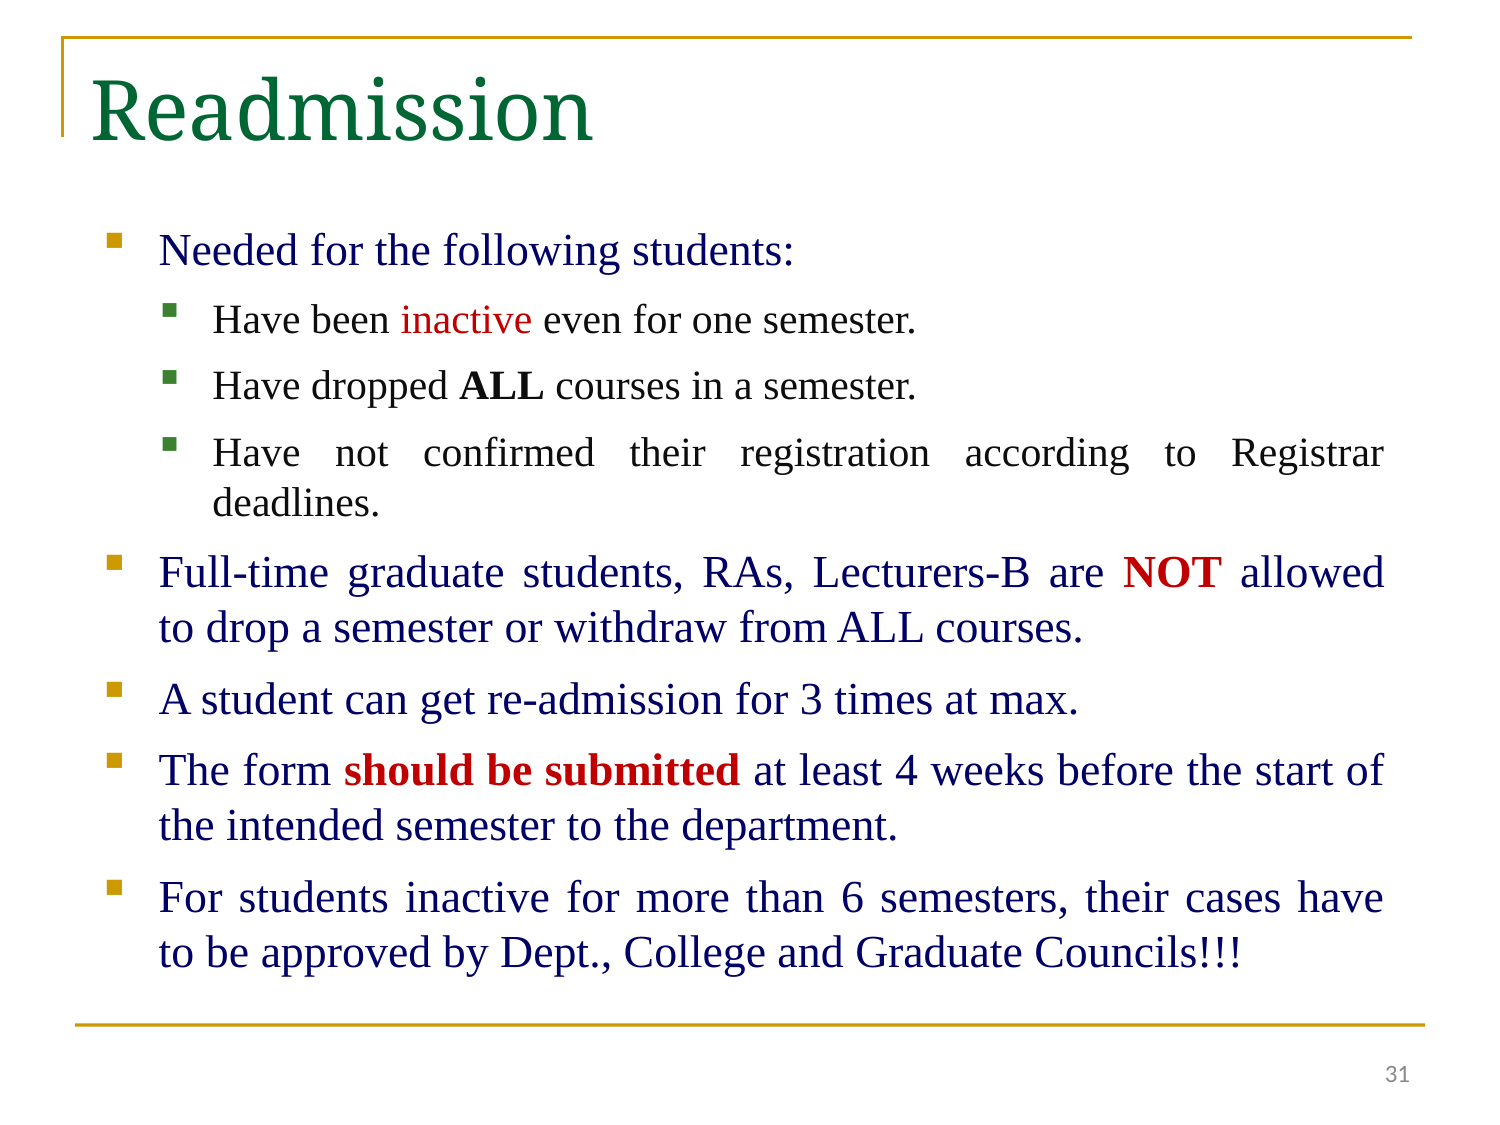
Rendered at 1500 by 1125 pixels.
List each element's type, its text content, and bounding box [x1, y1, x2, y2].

text_box Readmission [74, 49, 1500, 188]
text_box Needed for the following students: Have been inactive even for one semester. Have dropped ALL courses in a semester. Have not confirmed their registration according to Registrar deadlines. Full-time graduate students, RAs, Lecturers-B are NOT allowed to drop a semester or withdraw from ALL courses. A student can get re-admission for 3 times at max. The form should be submitted at least 4 weeks before the start of the intended semester to the department. For students inactive for more than 6 semesters, their cases have to be approved by Dept., College and Graduate Councils!!! [87, 212, 1400, 1018]
text_box 31 [1074, 1042, 1425, 1103]
